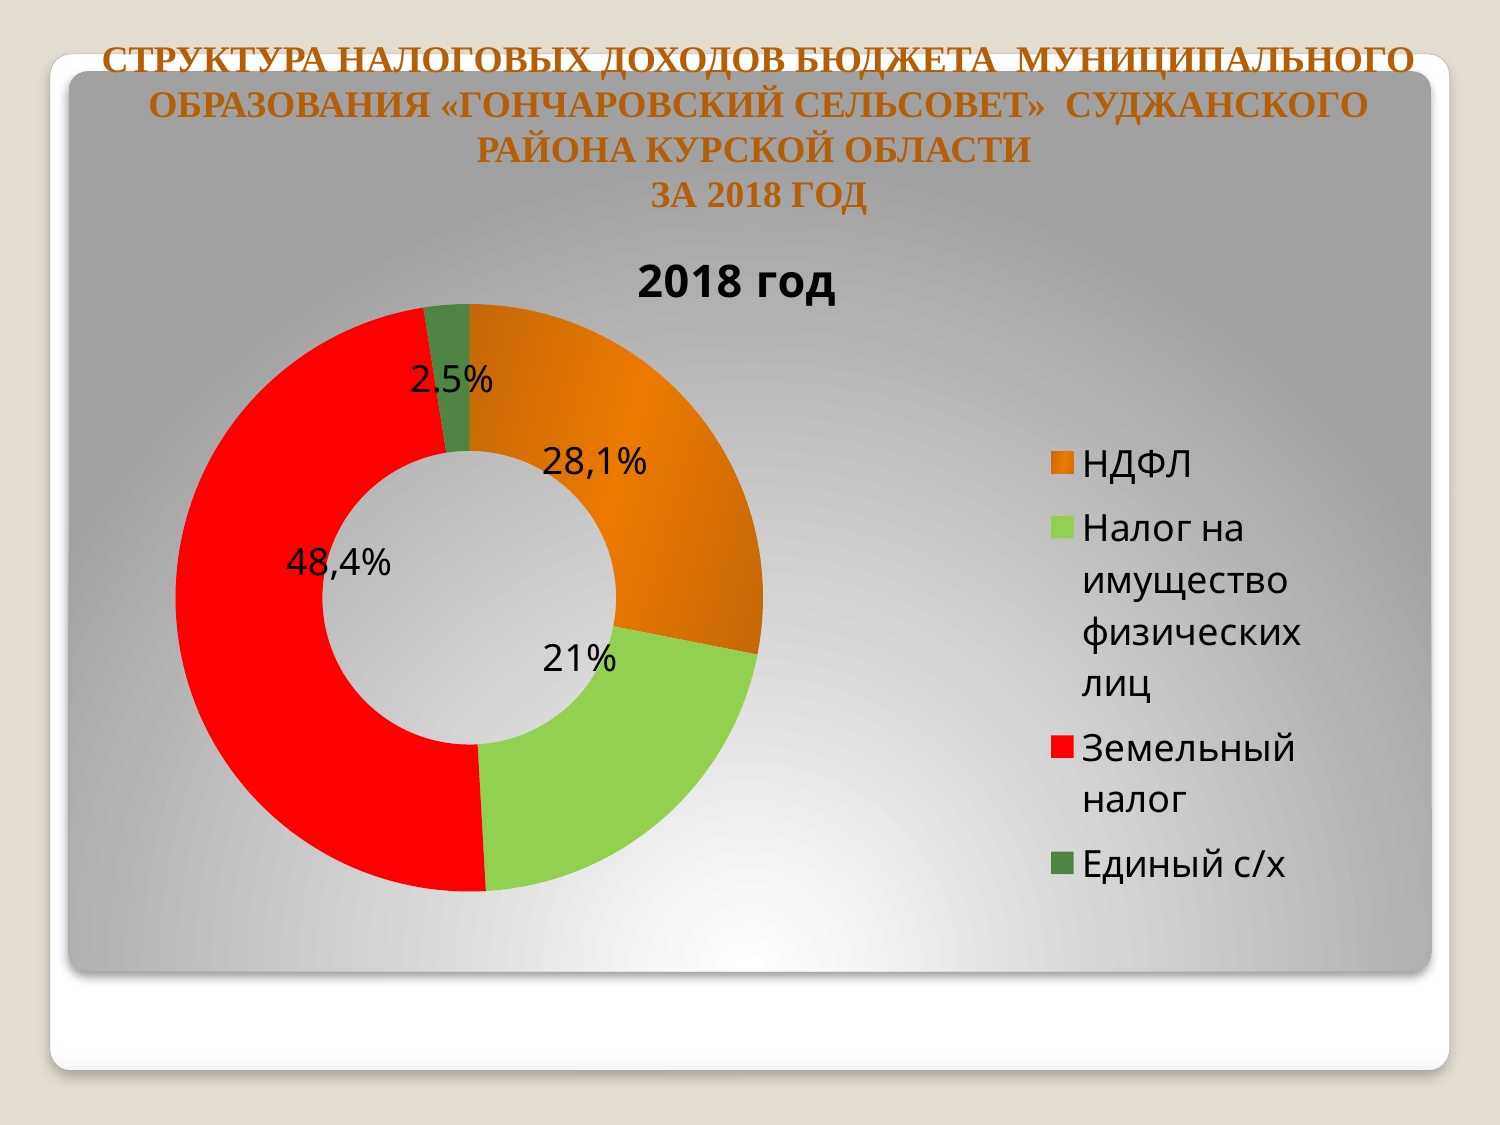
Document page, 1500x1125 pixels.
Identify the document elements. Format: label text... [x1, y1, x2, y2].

chart [105, 222, 1419, 1044]
title Структура налоговых доходов бюджета муниципального образования «Гончаровский сельсовет» суджанского района курской области за 2018 год [53, 58, 1465, 223]
